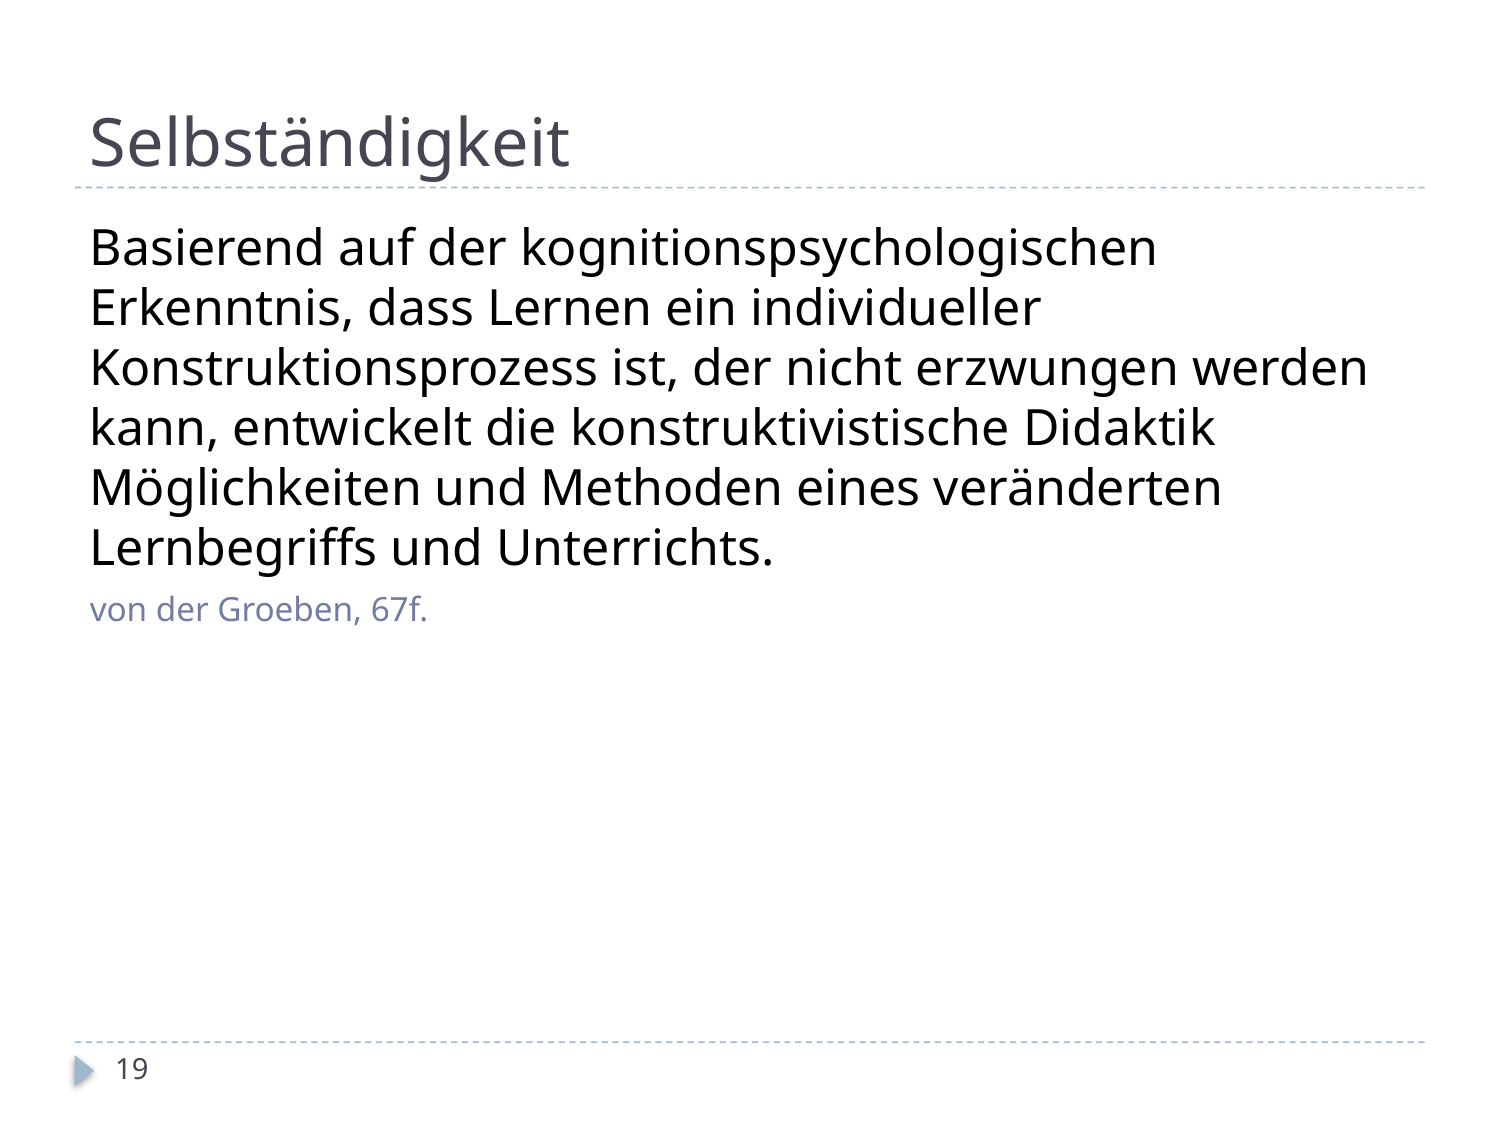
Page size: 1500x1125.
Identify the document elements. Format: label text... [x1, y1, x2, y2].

slide_number 19 [100, 1059, 426, 1103]
list Basierend auf der kognitionspsychologischen Erkenntnis, dass Lernen ein individueller Konstruktionsprozess ist, der nicht erzwungen werden kann, entwickelt die konstruktivistische Didaktik Möglichkeiten und Methoden eines veränderten Lernbegriffs und Unterrichts. von der Groeben, 67f. [75, 208, 1424, 1059]
title Selbständigkeit [75, 24, 1425, 188]
